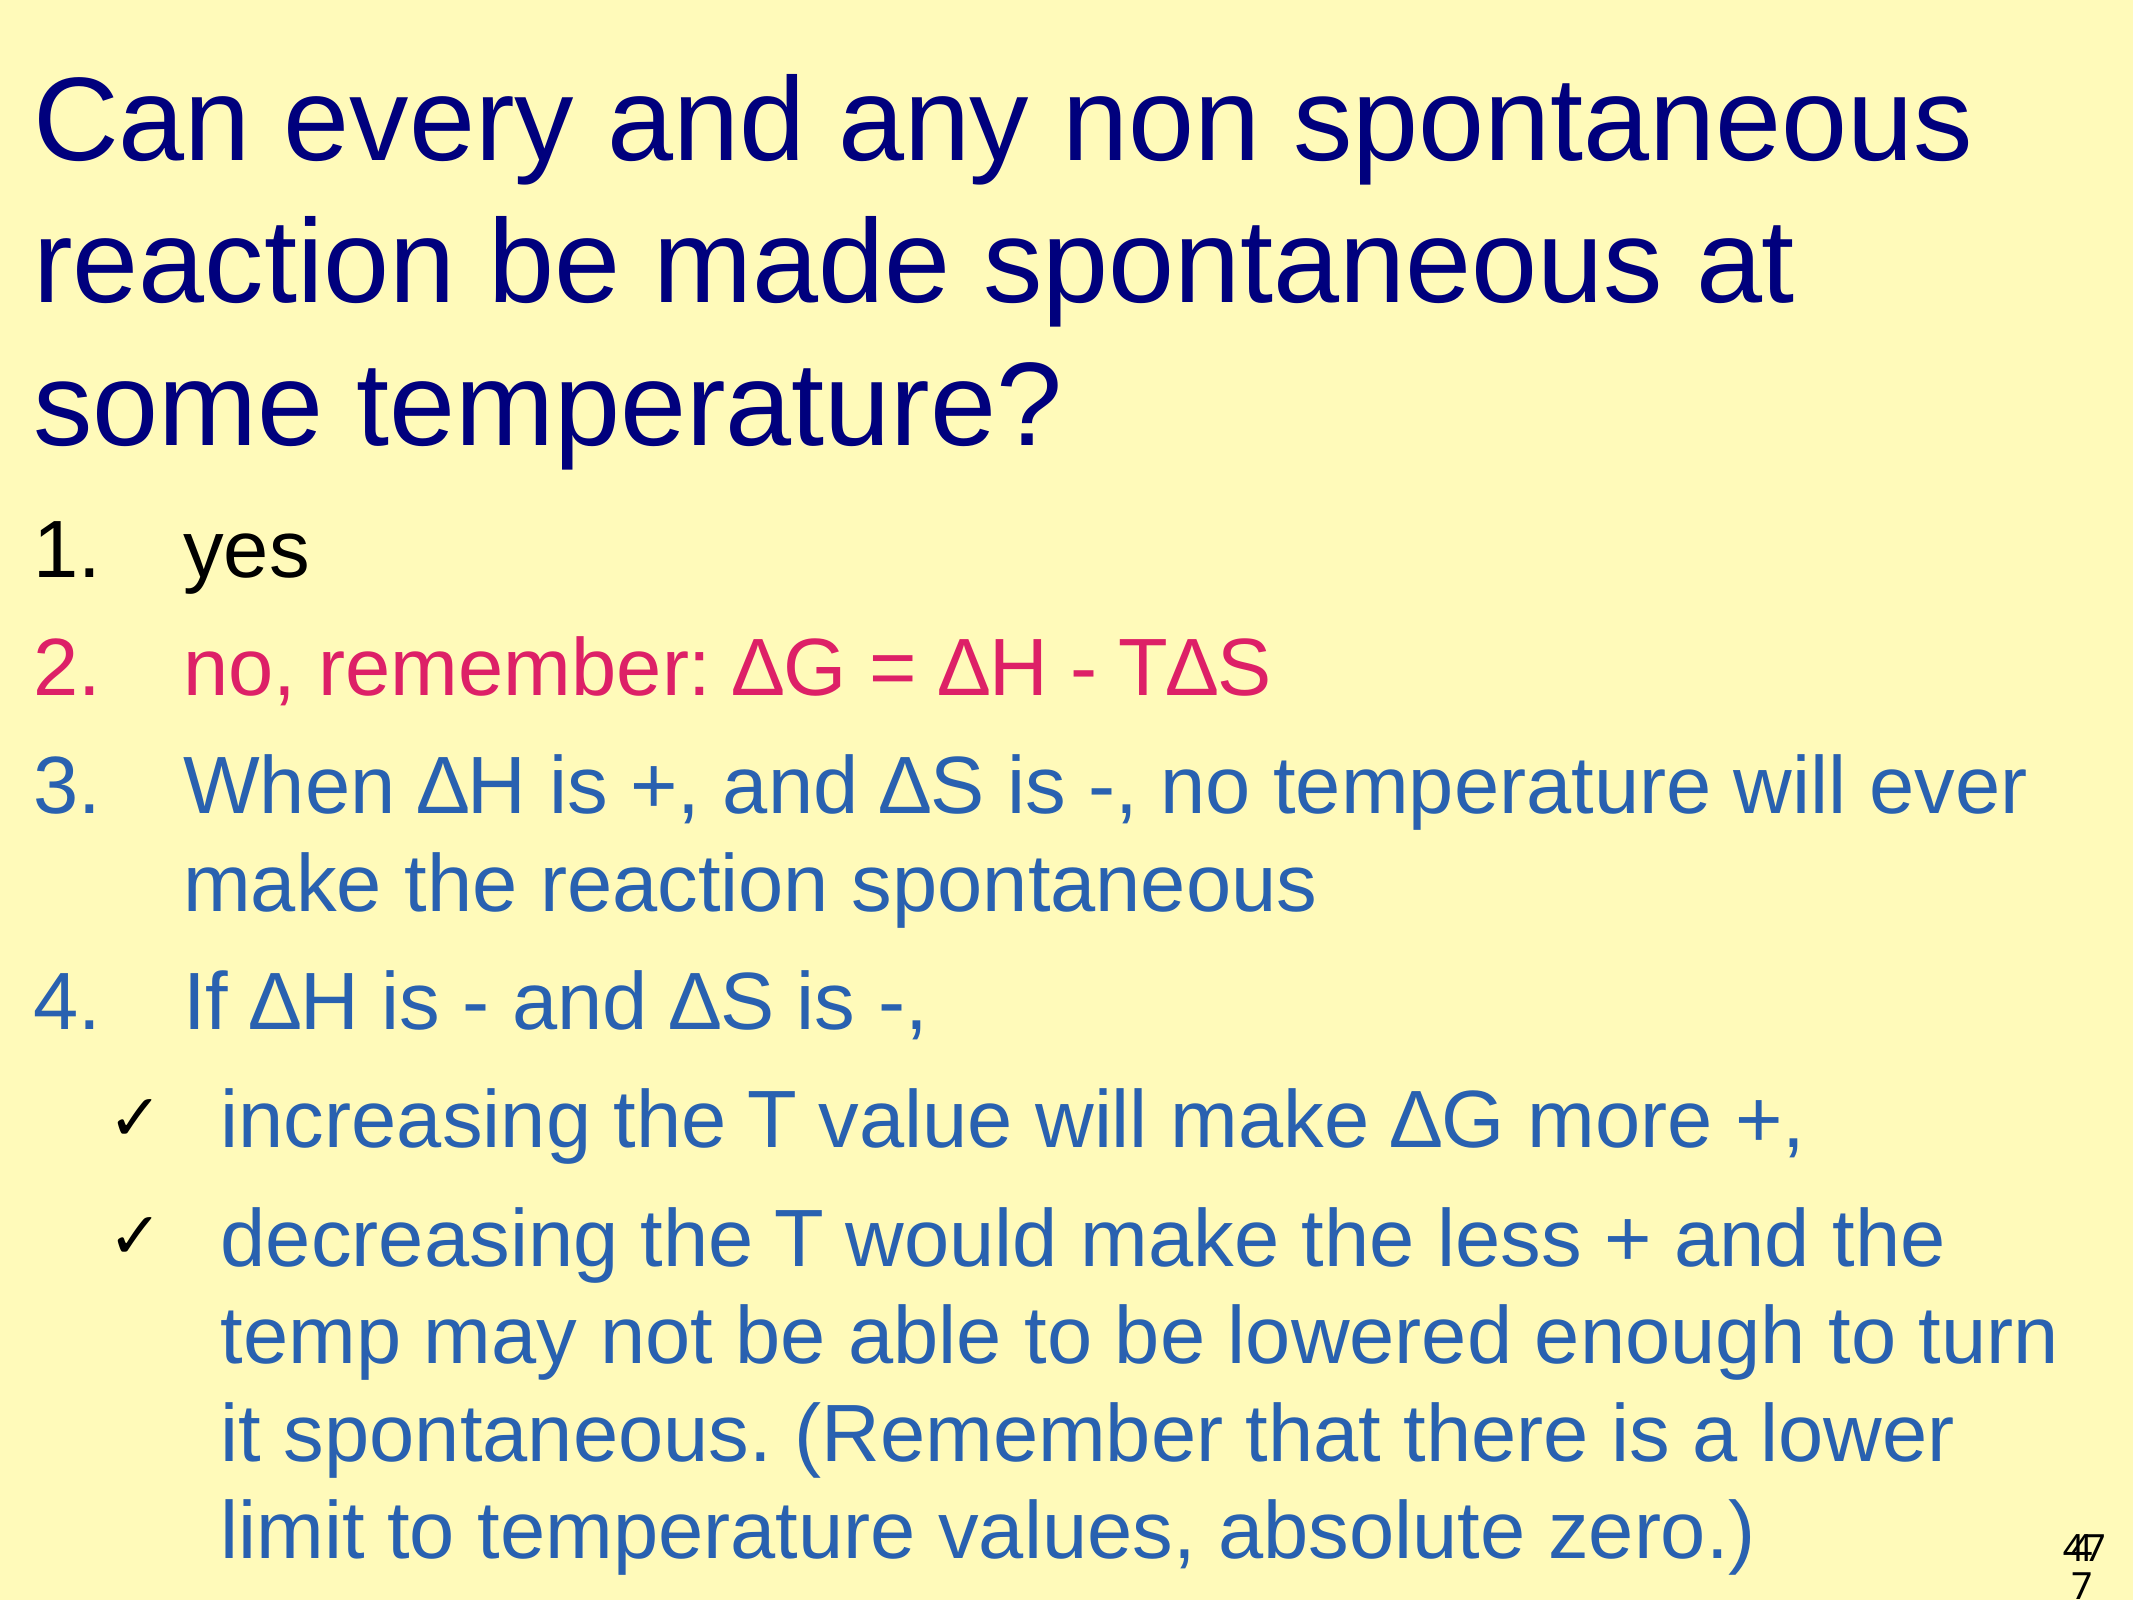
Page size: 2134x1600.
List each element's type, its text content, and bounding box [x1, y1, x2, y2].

text_box 47 [2056, 1516, 2113, 1578]
title Can every and any non spontaneous reaction be made spontaneous at some temperature? [32, 41, 2116, 480]
list yes no, remember: ∆G = ∆H - T∆S When ∆H is +, and ∆S is -, no temperature will ever make the reaction spontaneous If ∆H is - and ∆S is -, increasing the T value will make ∆G more +, decreasing the T would make the less + and the temp may not be able to be lowered enough to turn it spontaneous. (Remember that there is a lower limit to temperature values, absolute zero.) [32, 495, 2116, 1578]
